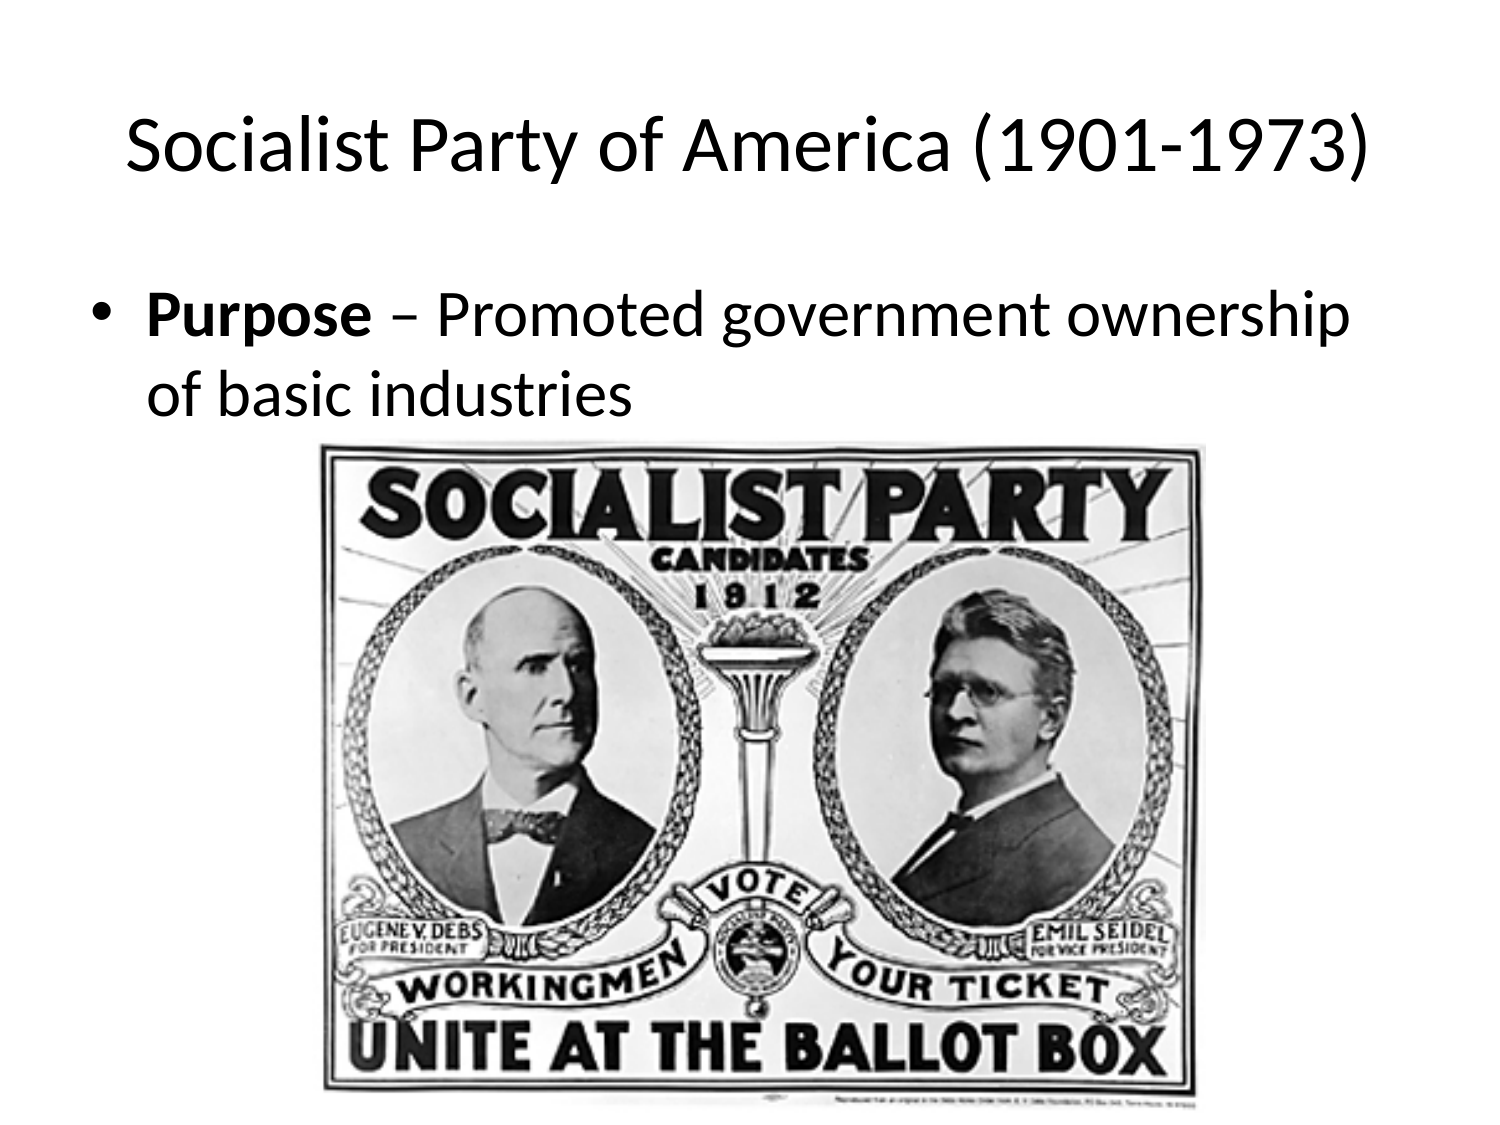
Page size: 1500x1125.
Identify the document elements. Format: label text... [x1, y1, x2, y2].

list Purpose – Promoted government ownership of basic industries [75, 262, 1425, 1005]
title Socialist Party of America (1901-1973) [75, 45, 1425, 233]
picture [312, 437, 1207, 1113]
